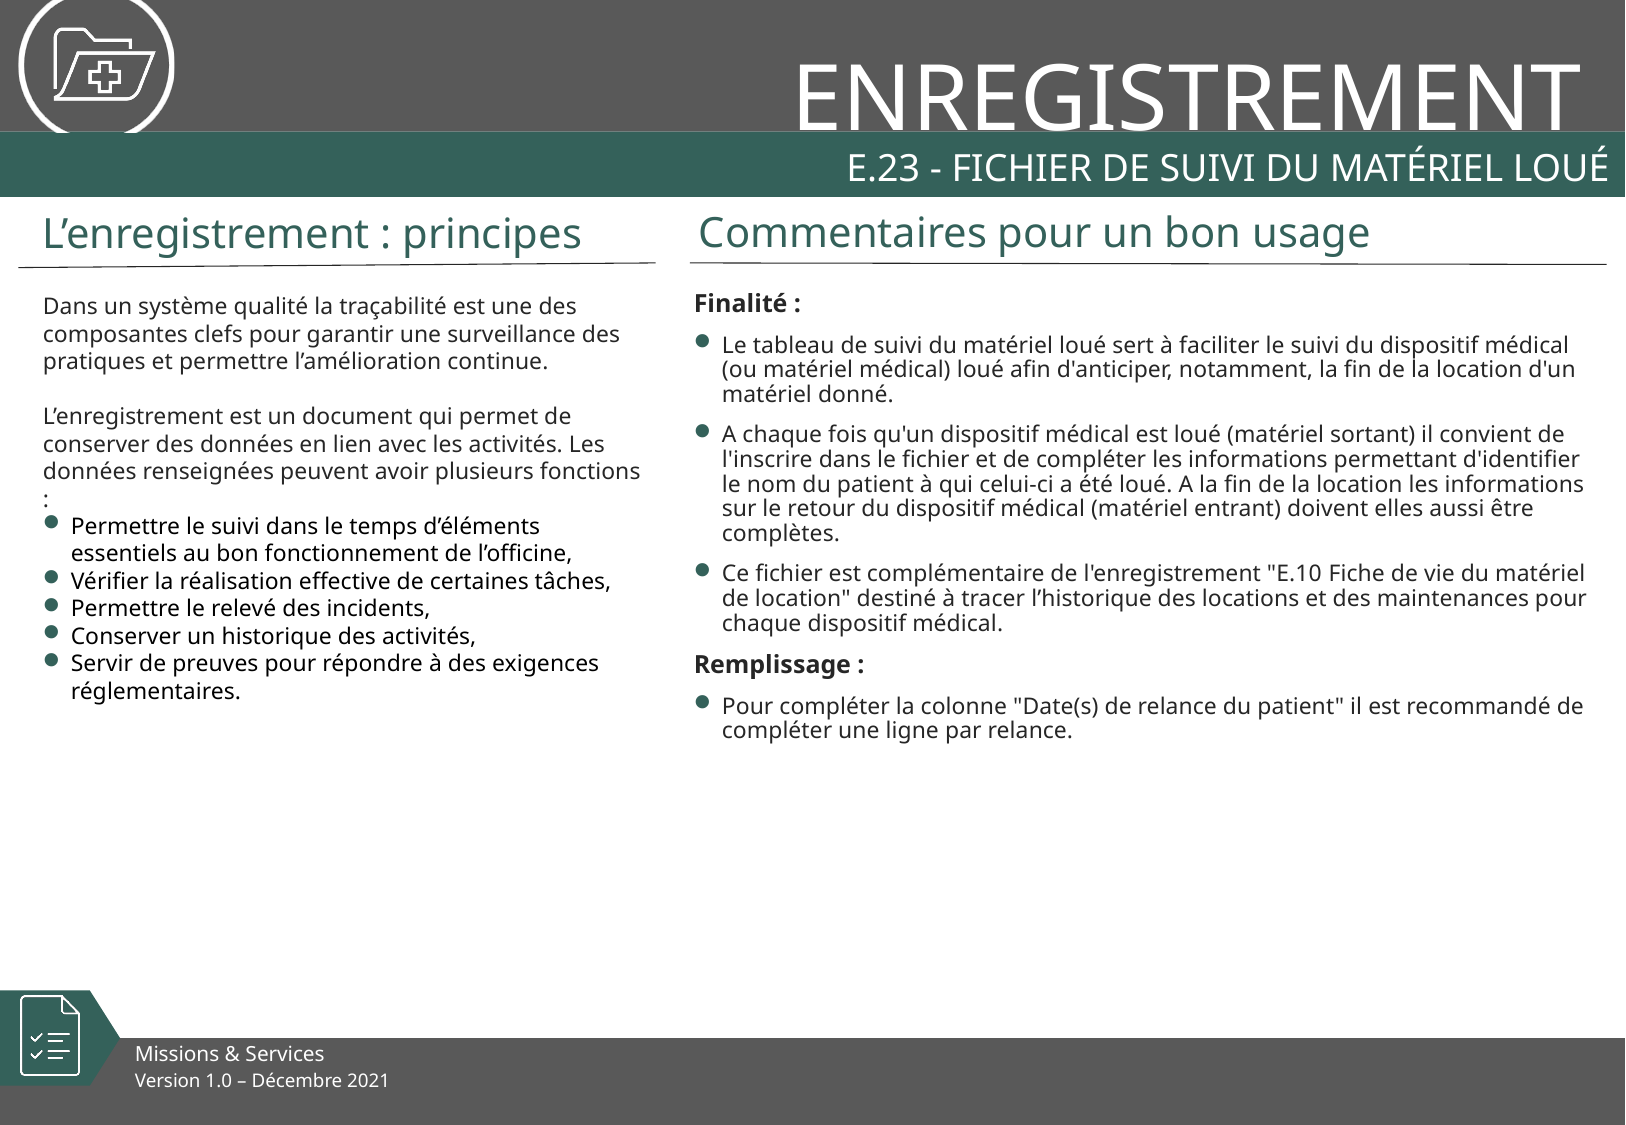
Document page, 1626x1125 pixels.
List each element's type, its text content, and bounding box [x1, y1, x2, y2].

list Finalité : Le tableau de suivi du matériel loué sert à faciliter le suivi du dispositif médical (ou matériel médical) loué afin d'anticiper, notamment, la fin de la location d'un matériel donné. A chaque fois qu'un dispositif médical est loué (matériel sortant) il convient de l'inscrire dans le fichier et de compléter les informations permettant d'identifier le nom du patient à qui celui-ci a été loué. A la fin de la location les informations sur le retour du dispositif médical (matériel entrant) doivent elles aussi être complètes. Ce fichier est complémentaire de l'enregistrement "E.10 Fiche de vie du matériel de location" destiné à tracer l’historique des locations et des maintenances pour chaque dispositif médical. Remplissage : Pour compléter la colonne "Date(s) de relance du patient" il est recommandé de compléter une ligne par relance. [678, 283, 1606, 1005]
title E.23 - Fichier de suivi du matériel loué [52, 132, 1625, 207]
picture [20, 995, 80, 1076]
picture [18, 0, 175, 133]
